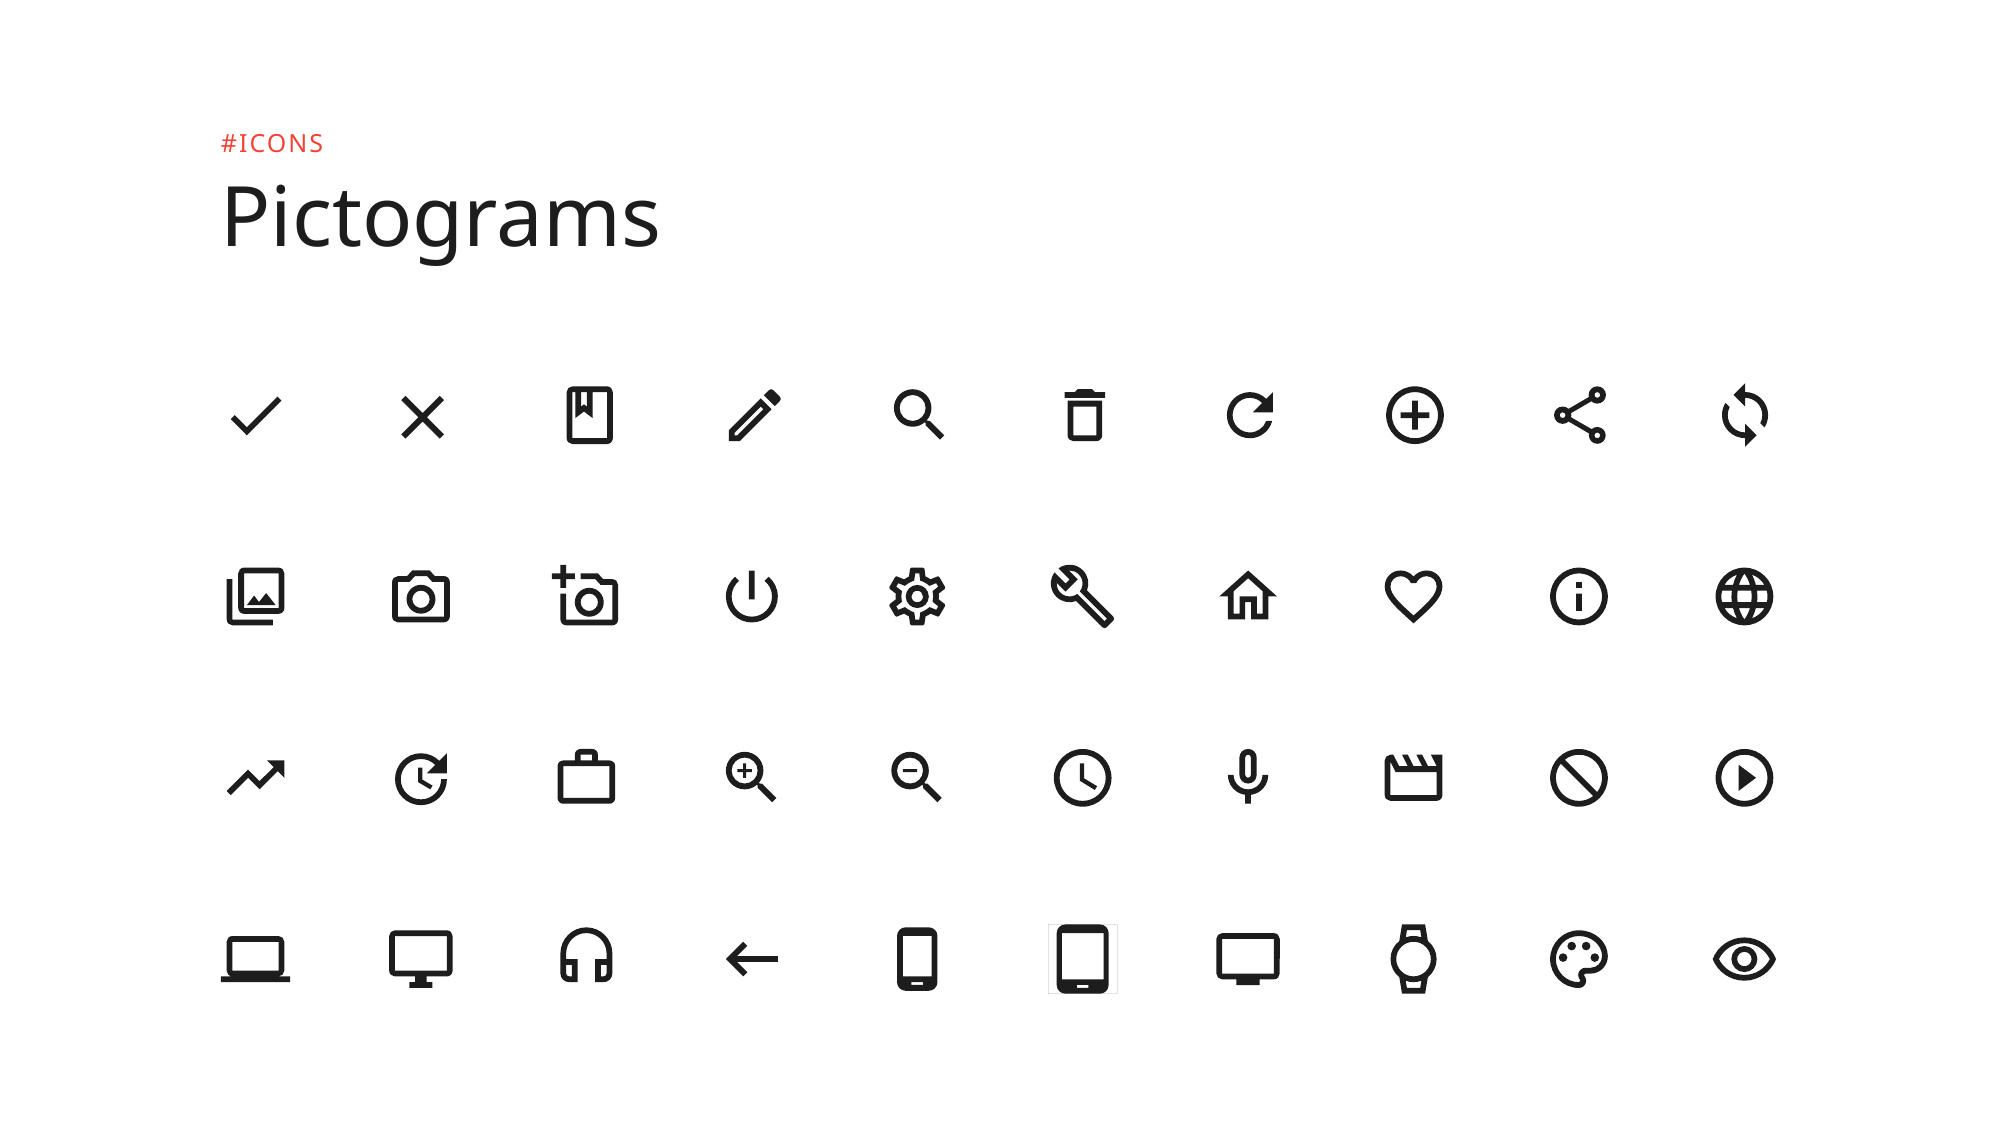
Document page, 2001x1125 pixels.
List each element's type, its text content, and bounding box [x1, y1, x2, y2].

text_box [1067, 400, 1103, 442]
text_box #ICONS [220, 132, 324, 157]
text_box [395, 753, 447, 806]
text_box [1239, 748, 1257, 784]
text_box [566, 386, 613, 445]
text_box [725, 751, 777, 803]
text_box [1715, 567, 1774, 626]
text_box [1550, 748, 1608, 807]
text_box [763, 389, 781, 407]
text_box [1550, 567, 1608, 626]
text_box [560, 927, 613, 983]
text_box [1567, 941, 1577, 951]
text_box [1227, 774, 1269, 804]
text_box [893, 389, 945, 440]
text_box [560, 573, 619, 626]
text_box [1390, 924, 1437, 994]
text_box [220, 936, 291, 983]
text_box [1550, 930, 1608, 988]
text_box [728, 398, 772, 442]
text_box [1558, 953, 1568, 962]
text_box [1216, 933, 1280, 986]
text_box [401, 395, 445, 439]
text_box [1219, 570, 1278, 620]
text_box [748, 570, 755, 600]
text_box Pictograms [220, 174, 1064, 265]
text_box [226, 579, 273, 626]
text_box [551, 564, 575, 588]
text_box [557, 748, 616, 804]
text_box [1226, 392, 1273, 439]
text_box [1384, 754, 1443, 801]
text_box [1386, 386, 1444, 445]
text_box [897, 927, 938, 991]
text_box [389, 930, 453, 988]
text_box [392, 570, 450, 623]
text_box [1053, 748, 1112, 807]
text_box [725, 576, 778, 623]
text_box [1715, 748, 1774, 807]
text_box [1712, 937, 1777, 981]
text_box [1384, 570, 1443, 624]
text_box [891, 751, 942, 803]
text_box [226, 760, 285, 796]
text_box [238, 567, 285, 614]
text_box [1581, 941, 1591, 951]
text_box [1554, 386, 1606, 444]
text_box [1064, 389, 1106, 398]
text_box [1590, 953, 1600, 962]
text_box [889, 567, 946, 626]
text_box [725, 941, 778, 977]
text_box [1050, 564, 1115, 629]
text_box [1721, 402, 1757, 447]
text_box [230, 396, 282, 436]
text_box [1733, 383, 1769, 428]
text_box [1056, 924, 1109, 994]
